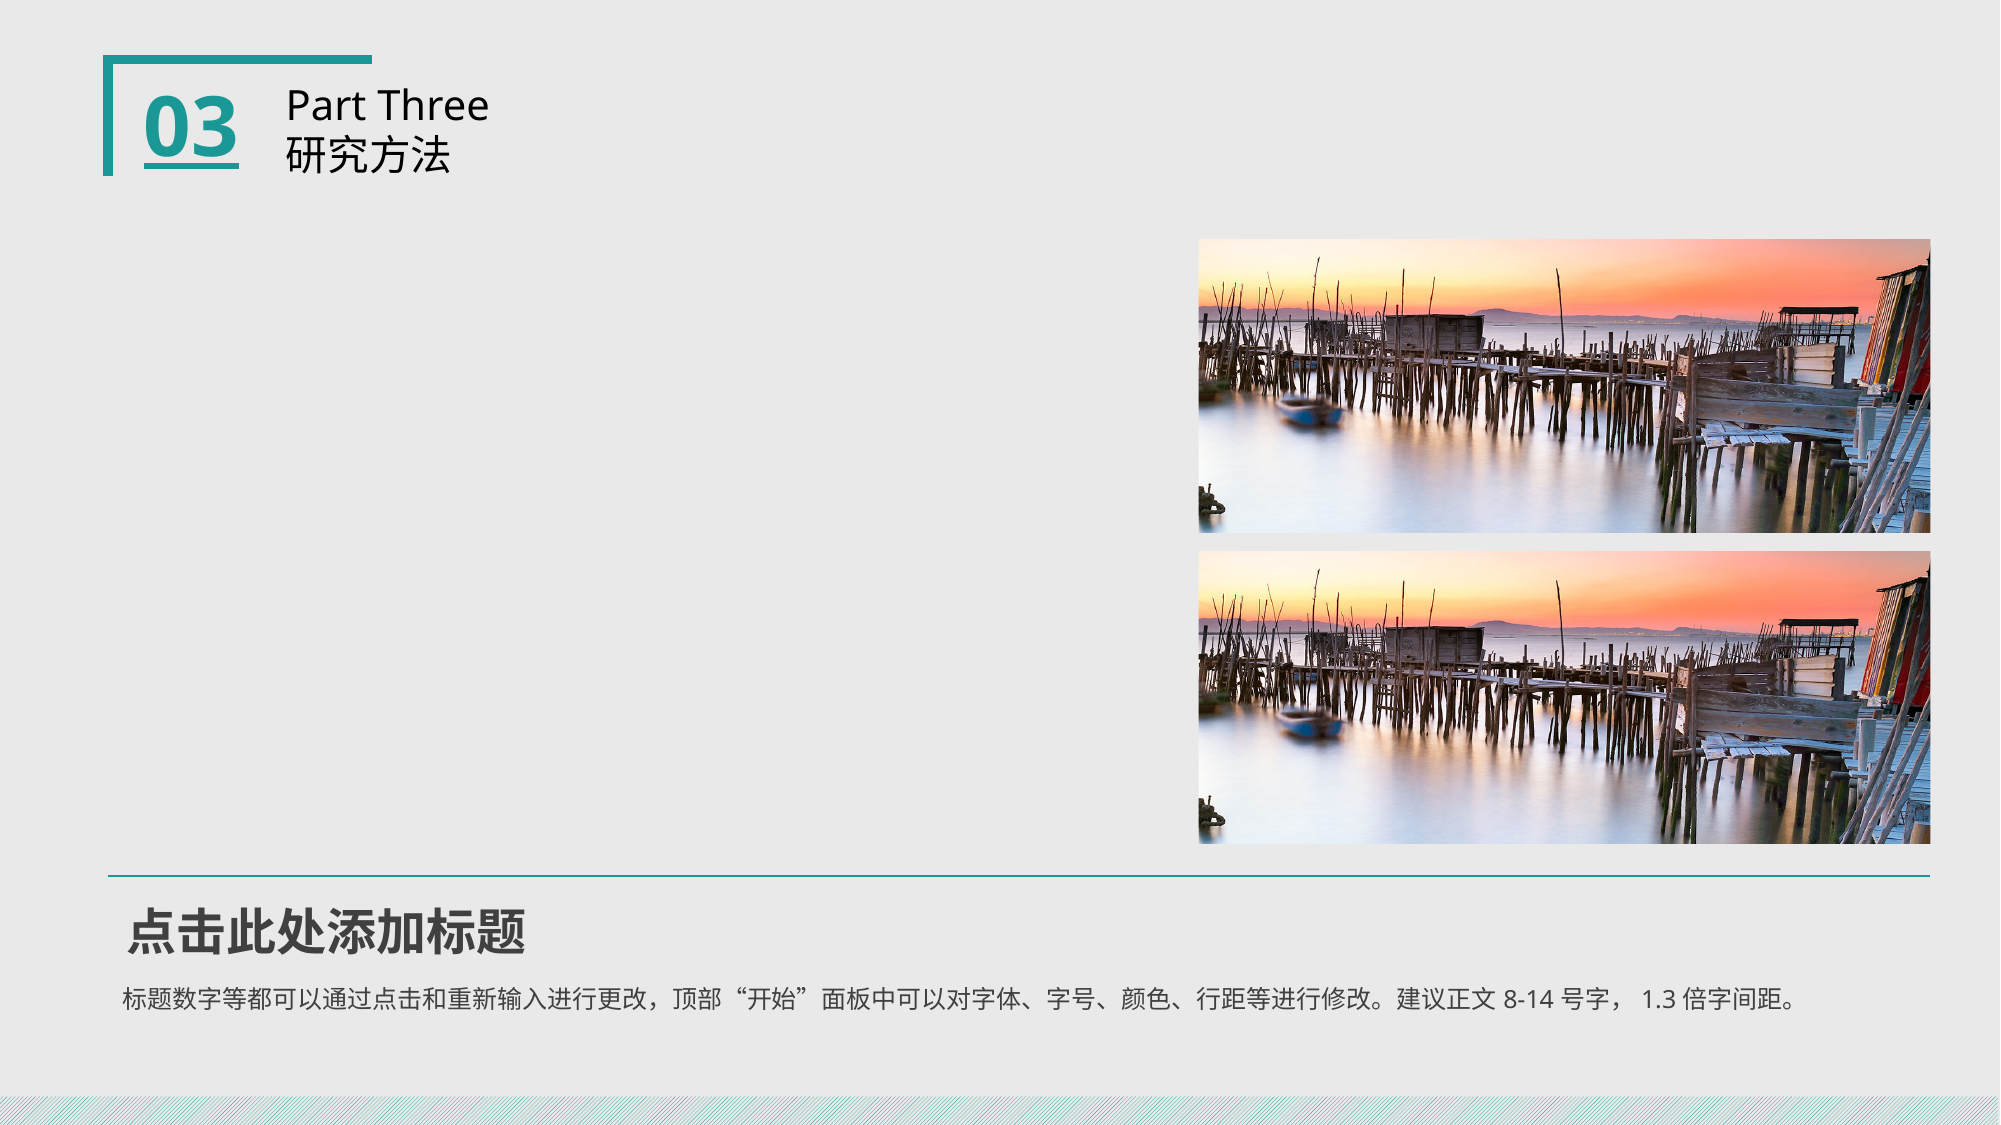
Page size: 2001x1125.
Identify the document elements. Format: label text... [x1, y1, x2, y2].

text_box 点击此处添加标题 [111, 893, 542, 967]
picture [1198, 551, 1931, 844]
text_box 03 [128, 66, 271, 181]
picture [1198, 239, 1931, 533]
text_box Part Three 研究方法 [270, 71, 631, 186]
text_box 标题数字等都可以通过点击和重新输入进行更改，顶部“开始”面板中可以对字体、字号、颜色、行距等进行修改。建议正文8-14号字，1.3倍字间距。 [107, 967, 1931, 1021]
